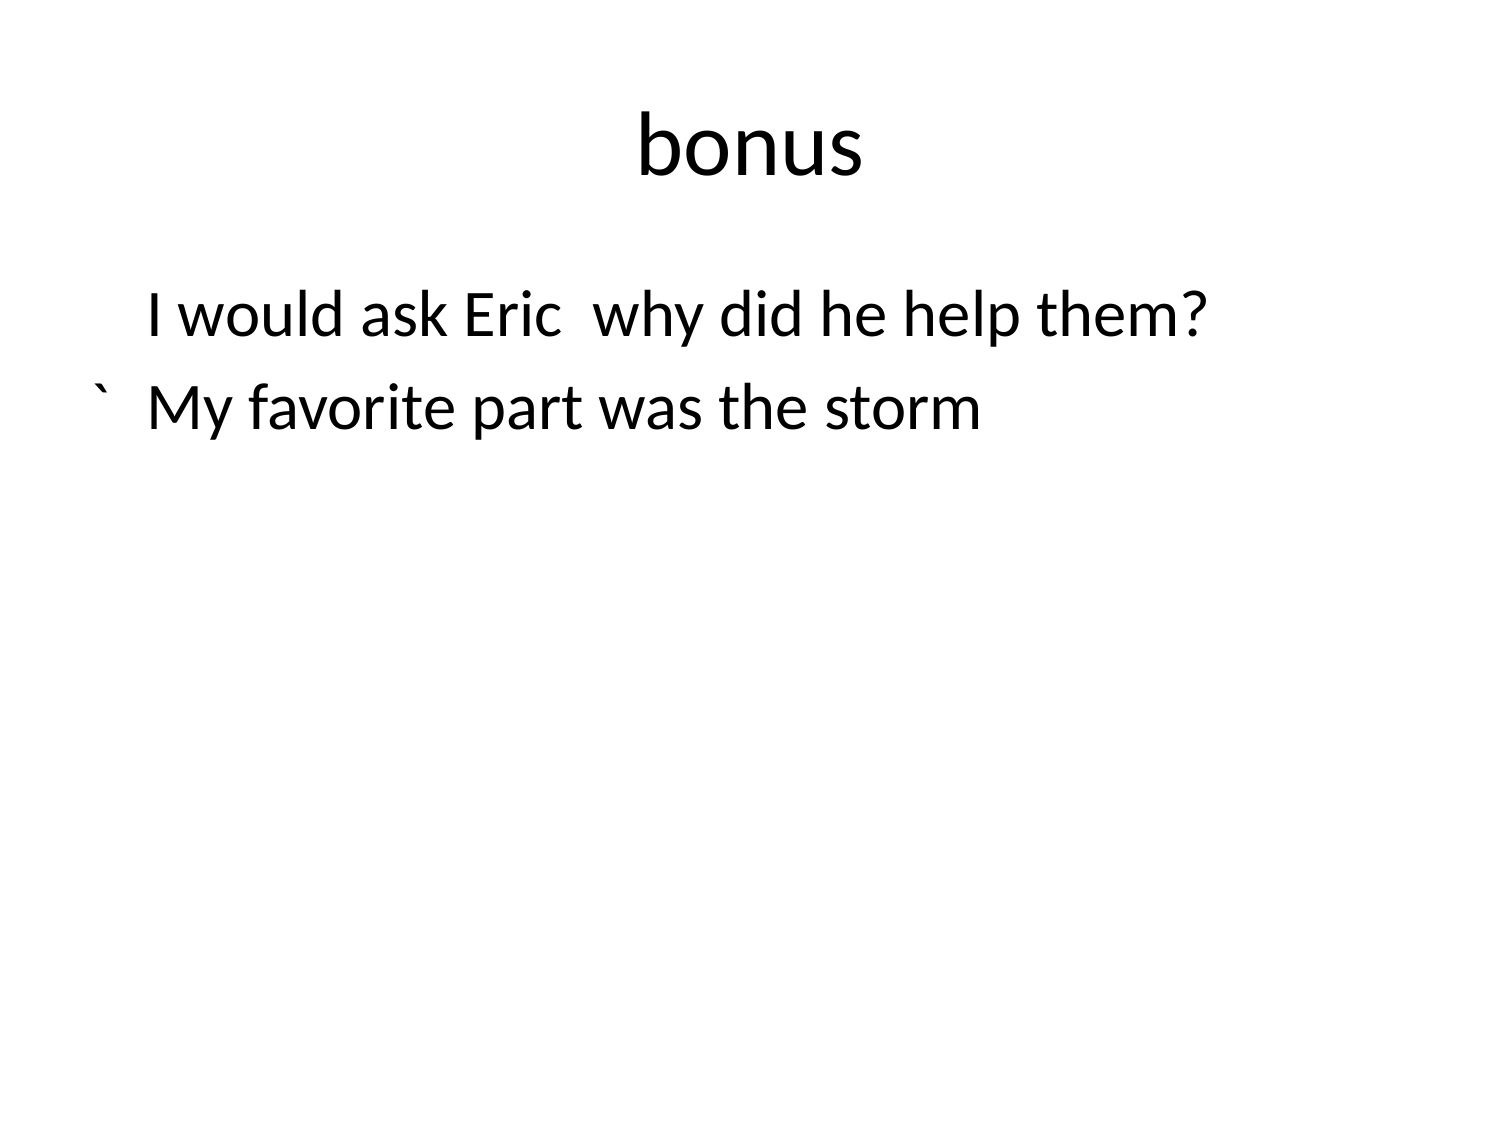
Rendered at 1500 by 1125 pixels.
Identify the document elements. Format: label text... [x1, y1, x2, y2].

list I would ask Eric why did he help them? ` My favorite part was the storm [75, 262, 1425, 1005]
title bonus [75, 45, 1425, 233]
